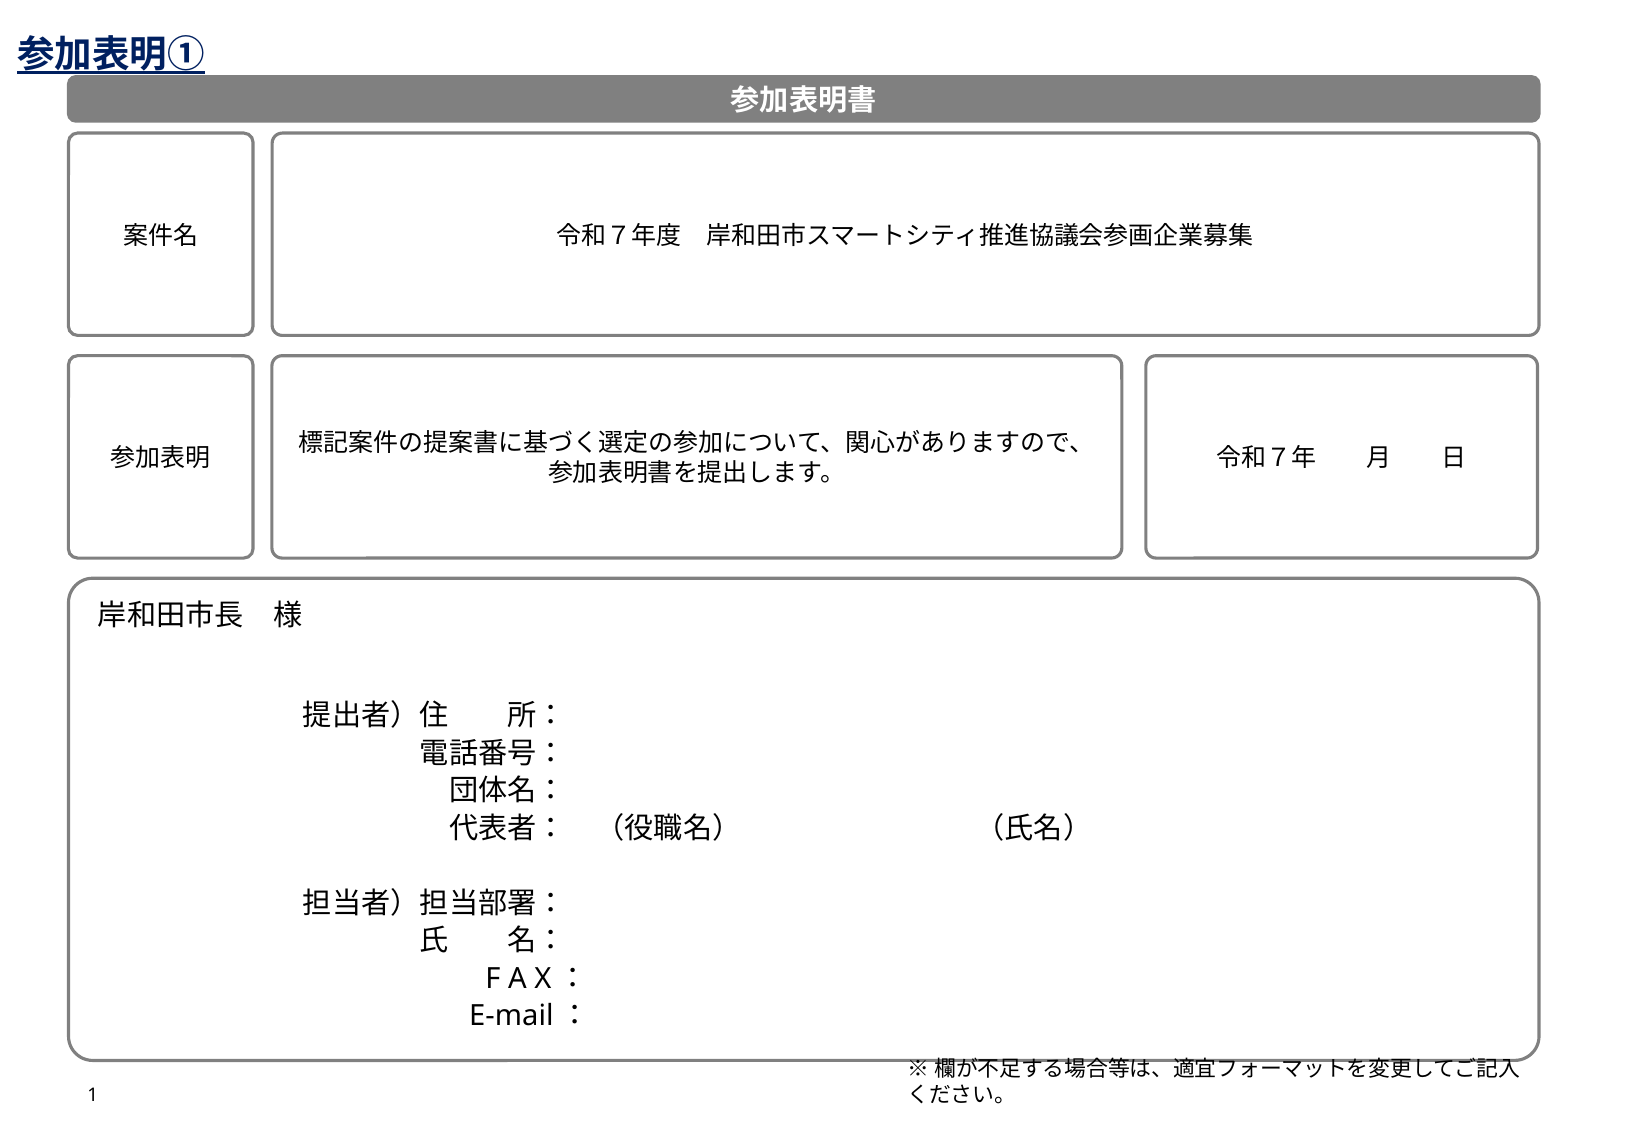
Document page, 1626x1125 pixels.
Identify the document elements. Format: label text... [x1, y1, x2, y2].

text_box [68, 578, 1540, 1061]
slide_number 1 [68, 1080, 98, 1109]
text_box 標記案件の提案書に基づく選定の参加について、関心がありますので、 参加表明書を提出します。 [271, 355, 1122, 559]
text_box 令和７年 月 日 [1145, 355, 1538, 559]
text_box 令和７年度 岸和田市スマートシティ推進協議会参画企業募集 [272, 133, 1540, 336]
text_box 参加表明① [2, 0, 808, 83]
text_box 参加表明書 [68, 76, 1540, 122]
text_box 岸和田市長 様 [97, 594, 328, 632]
text_box 案件名 [68, 132, 254, 336]
text_box ※欄が不足する場合等は、適宜フォーマットを変更してご記入ください。 [907, 1049, 1538, 1112]
text_box 参加表明 [68, 355, 254, 559]
text_box 提出者）住 所： 電話番号： 団体名： 代表者： （役職名） （氏名） 担当者）担当部署： 氏 名： F A X： E-mail： [302, 693, 1418, 1032]
